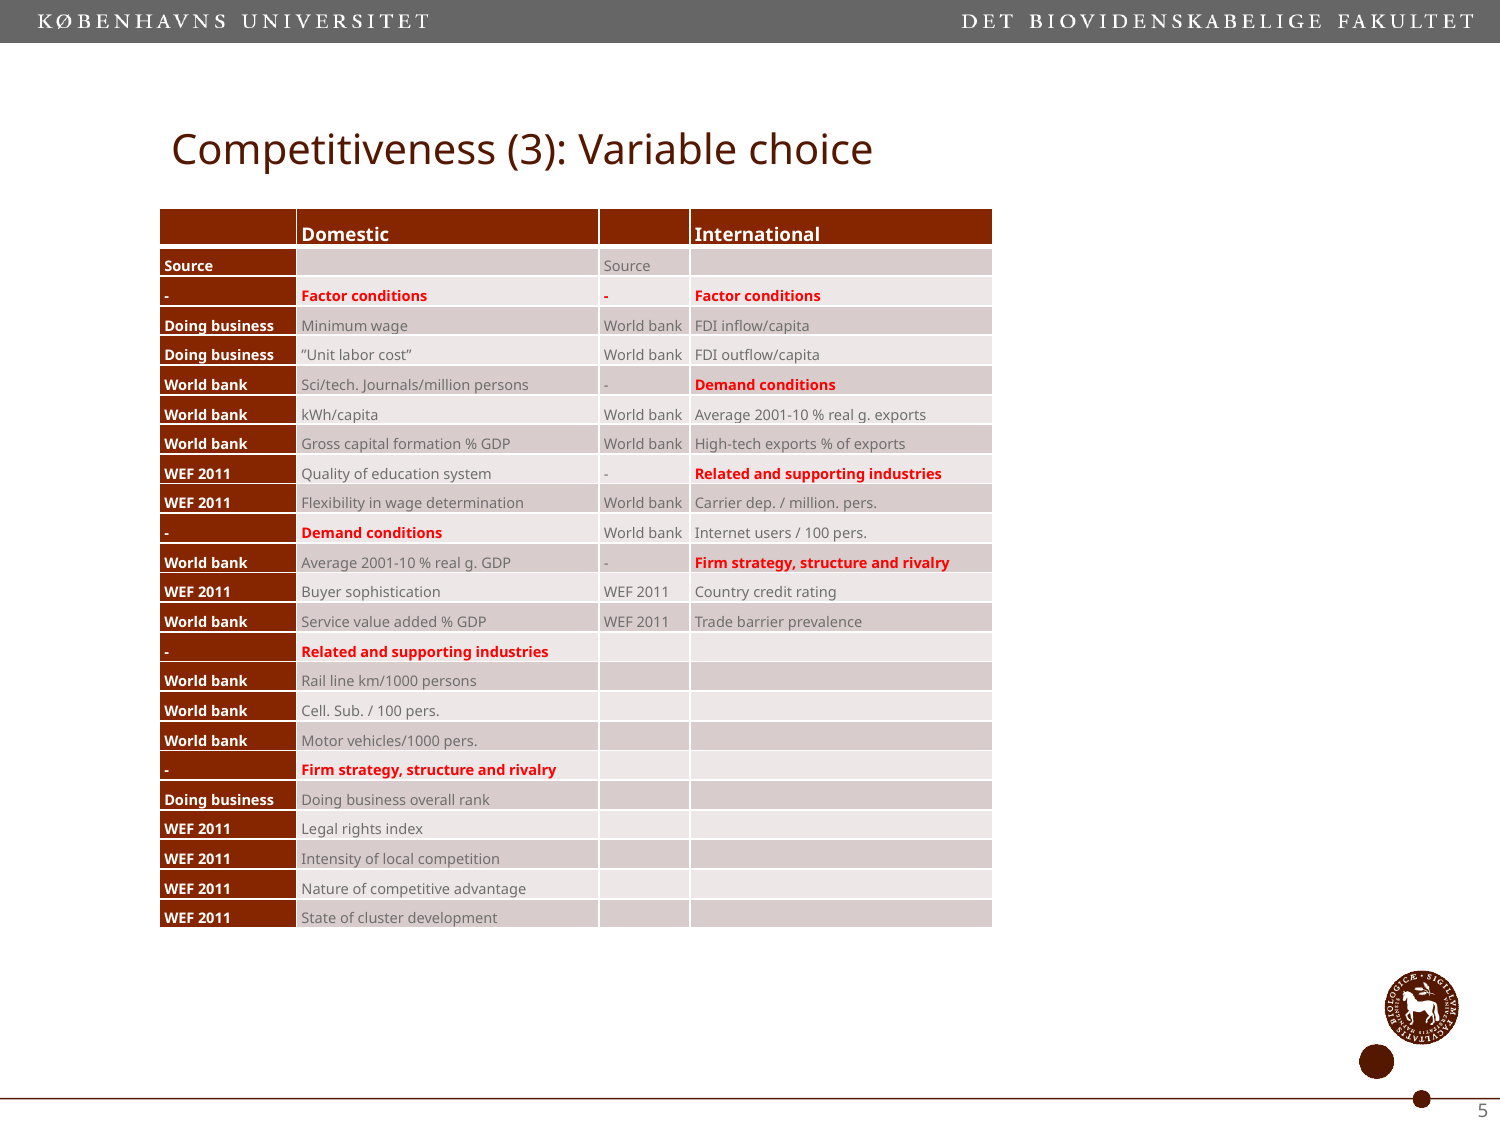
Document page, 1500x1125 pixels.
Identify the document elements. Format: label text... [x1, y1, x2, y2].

table_cell World bank [160, 366, 296, 394]
table_cell World bank [160, 722, 296, 750]
table_cell Cell. Sub. / 100 pers. [297, 692, 598, 720]
picture [0, 0, 1500, 43]
table_cell - [160, 514, 296, 542]
table_cell [600, 900, 689, 927]
table_cell WEF 2011 [160, 484, 296, 512]
table_cell Factor conditions [297, 277, 598, 305]
table_cell WEF 2011 [160, 455, 296, 483]
picture [0, 914, 1500, 1097]
table_cell Gross capital formation % GDP [297, 425, 598, 453]
table_cell [600, 751, 689, 779]
table_cell World bank [600, 425, 689, 453]
table_cell [691, 692, 992, 720]
table_cell Doing business [160, 336, 296, 364]
table_cell [600, 662, 689, 690]
table_cell WEF 2011 [160, 870, 296, 898]
table_cell - [600, 366, 689, 394]
table_cell World bank [160, 662, 296, 690]
table_cell WEF 2011 [160, 573, 296, 601]
table_cell Legal rights index [297, 811, 598, 838]
table_cell Buyer sophistication [297, 573, 598, 601]
table_cell [691, 662, 992, 690]
table_cell - [600, 455, 689, 483]
table_cell [691, 870, 992, 898]
table_cell [691, 811, 992, 838]
table_cell Factor conditions [691, 277, 992, 305]
table_cell Intensity of local competition [297, 840, 598, 868]
table_cell Rail line km/1000 persons [297, 662, 598, 690]
table_cell [691, 840, 992, 868]
table_cell World bank [600, 514, 689, 542]
table_cell [691, 781, 992, 809]
table_cell [691, 900, 992, 927]
table_cell [600, 870, 689, 898]
table_cell [691, 249, 992, 275]
table_cell WEF 2011 [160, 811, 296, 838]
table_cell WEF 2011 [160, 840, 296, 868]
table_cell World bank [160, 425, 296, 453]
table_cell World bank [600, 484, 689, 512]
table_cell - [600, 277, 689, 305]
table_cell Quality of education system [297, 455, 598, 483]
table_cell World bank [160, 603, 296, 631]
table_cell [691, 722, 992, 750]
table_cell World bank [160, 396, 296, 423]
table_cell Country credit rating [691, 573, 992, 601]
table_cell Demand conditions [297, 514, 598, 542]
picture [0, 1100, 1500, 1125]
table_cell [691, 633, 992, 661]
table_cell FDI outflow/capita [691, 336, 992, 364]
table_cell Service value added % GDP [297, 603, 598, 631]
table_cell Doing business [160, 781, 296, 809]
table_cell [600, 811, 689, 838]
table_cell kWh/capita [297, 396, 598, 423]
table_cell WEF 2011 [600, 573, 689, 601]
table_cell [600, 692, 689, 720]
table_cell [297, 249, 598, 275]
table_cell WEF 2011 [600, 603, 689, 631]
table_cell - [600, 544, 689, 572]
table_cell - [160, 633, 296, 661]
table_cell Firm strategy, structure and rivalry [691, 544, 992, 572]
table_cell World bank [160, 544, 296, 572]
table_cell - [160, 751, 296, 779]
table_cell Source [160, 249, 296, 275]
table_cell FDI inflow/capita [691, 307, 992, 334]
table_cell WEF 2011 [160, 900, 296, 927]
table_cell Related and supporting industries [691, 455, 992, 483]
table_cell [600, 840, 689, 868]
table_cell Carrier dep. / million. pers. [691, 484, 992, 512]
table_cell Source [600, 249, 689, 275]
title Competitiveness (3): Variable choice [170, 77, 1138, 173]
table_cell [600, 781, 689, 809]
table_cell Doing business [160, 307, 296, 334]
table_cell Motor vehicles/1000 pers. [297, 722, 598, 750]
table_cell [600, 633, 689, 661]
table_cell Demand conditions [691, 366, 992, 394]
table_header International [691, 209, 992, 244]
table_cell Doing business overall rank [297, 781, 598, 809]
table_cell World bank [600, 336, 689, 364]
table_cell World bank [600, 307, 689, 334]
table_cell World bank [160, 692, 296, 720]
table_header Domestic [297, 209, 598, 244]
table_cell Sci/tech. Journals/million persons [297, 366, 598, 394]
table_cell Flexibility in wage determination [297, 484, 598, 512]
table_cell ”Unit labor cost” [297, 336, 598, 364]
table_cell - [160, 277, 296, 305]
table_cell Average 2001-10 % real g. exports [691, 396, 992, 423]
table_cell High-tech exports % of exports [691, 425, 992, 453]
table_header [160, 209, 296, 244]
table_header [600, 209, 689, 244]
table_cell Average 2001-10 % real g. GDP [297, 544, 598, 572]
table_cell Internet users / 100 pers. [691, 514, 992, 542]
table_cell World bank [600, 396, 689, 423]
table_cell [691, 751, 992, 779]
table_cell Firm strategy, structure and rivalry [297, 751, 598, 779]
table_cell Related and supporting industries [297, 633, 598, 661]
table_cell Minimum wage [297, 307, 598, 334]
table_cell State of cluster development [297, 900, 598, 927]
table_cell Nature of competitive advantage [297, 870, 598, 898]
table_cell [600, 722, 689, 750]
table_cell Trade barrier prevalence [691, 603, 992, 631]
